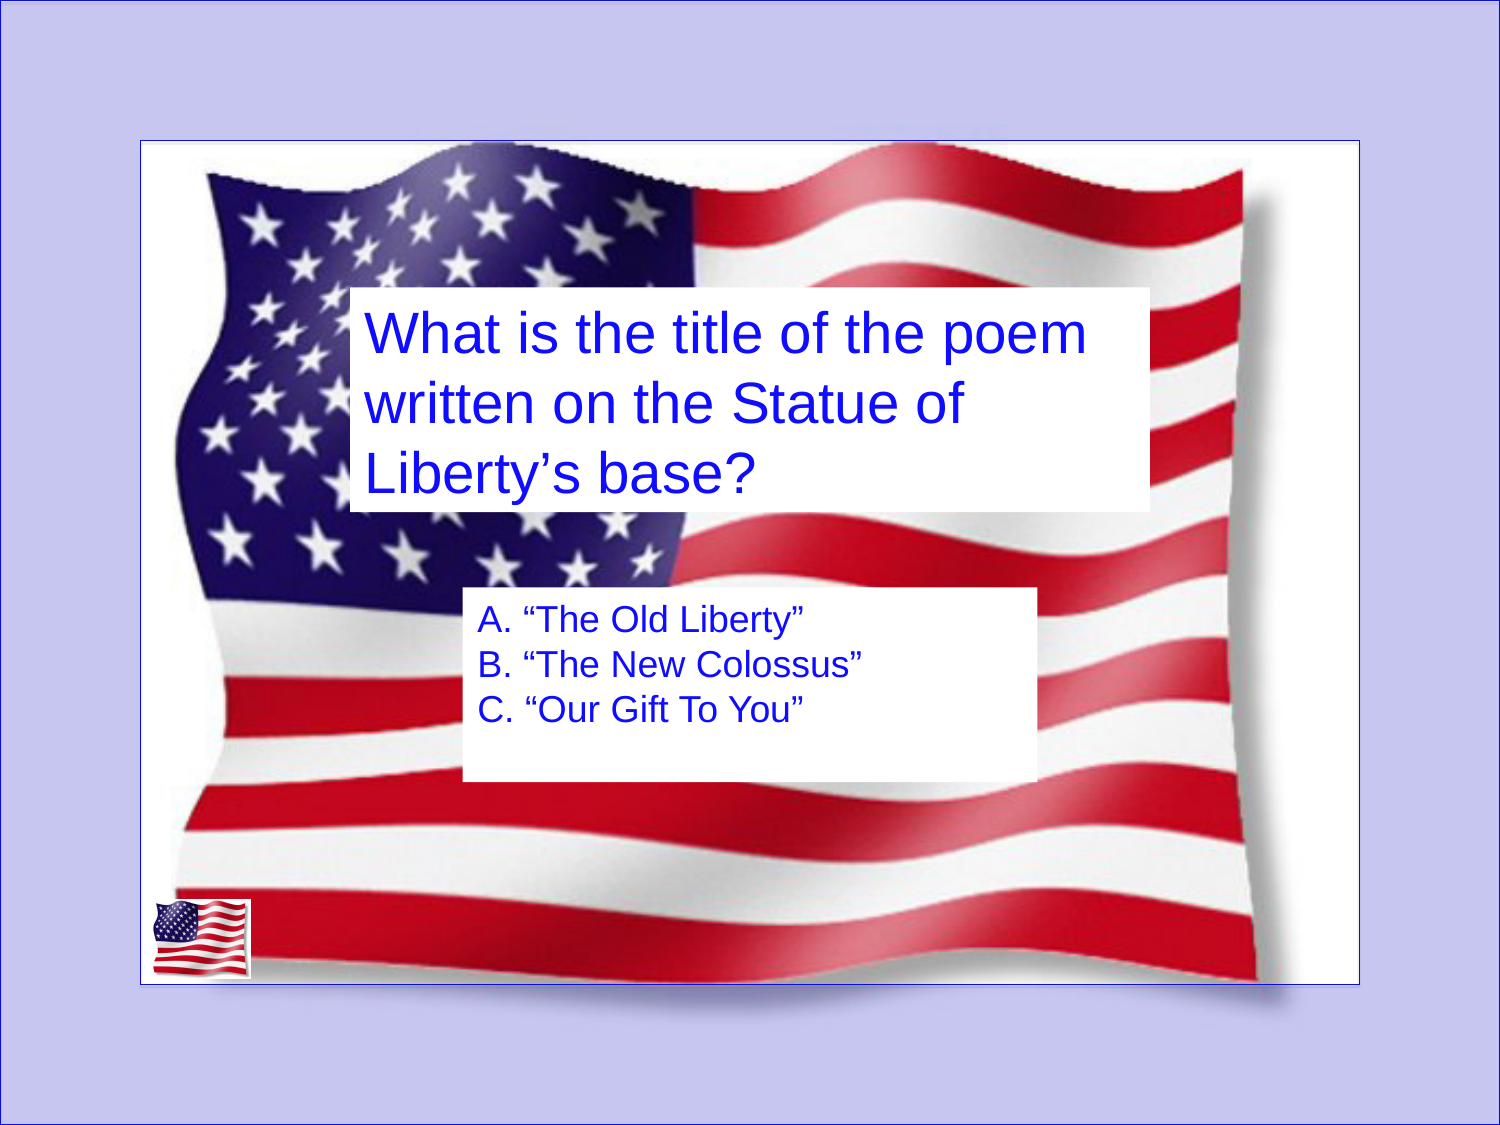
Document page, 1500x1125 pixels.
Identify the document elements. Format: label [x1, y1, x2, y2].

picture [137, 124, 1313, 1033]
text_box [0, 0, 1500, 1125]
